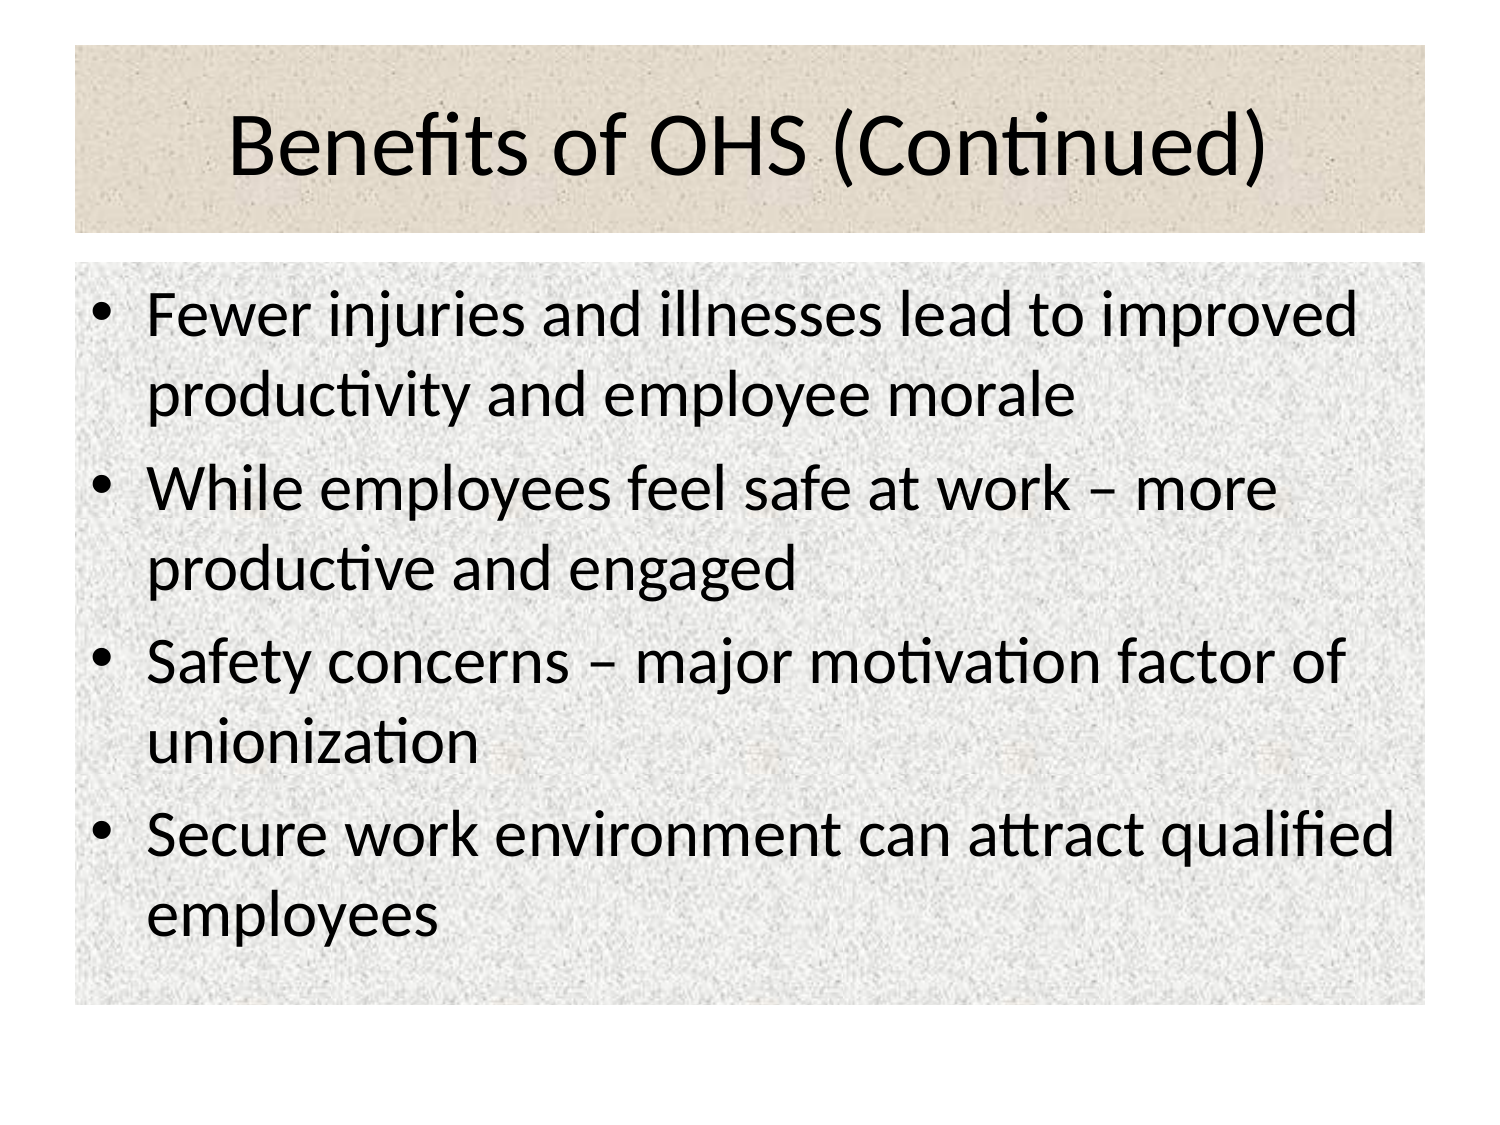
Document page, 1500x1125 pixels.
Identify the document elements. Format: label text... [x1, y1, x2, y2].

list Fewer injuries and illnesses lead to improved productivity and employee morale While employees feel safe at work – more productive and engaged Safety concerns – major motivation factor of unionization Secure work environment can attract qualified employees [75, 262, 1425, 1005]
title Benefits of OHS (Continued) [75, 45, 1425, 233]
